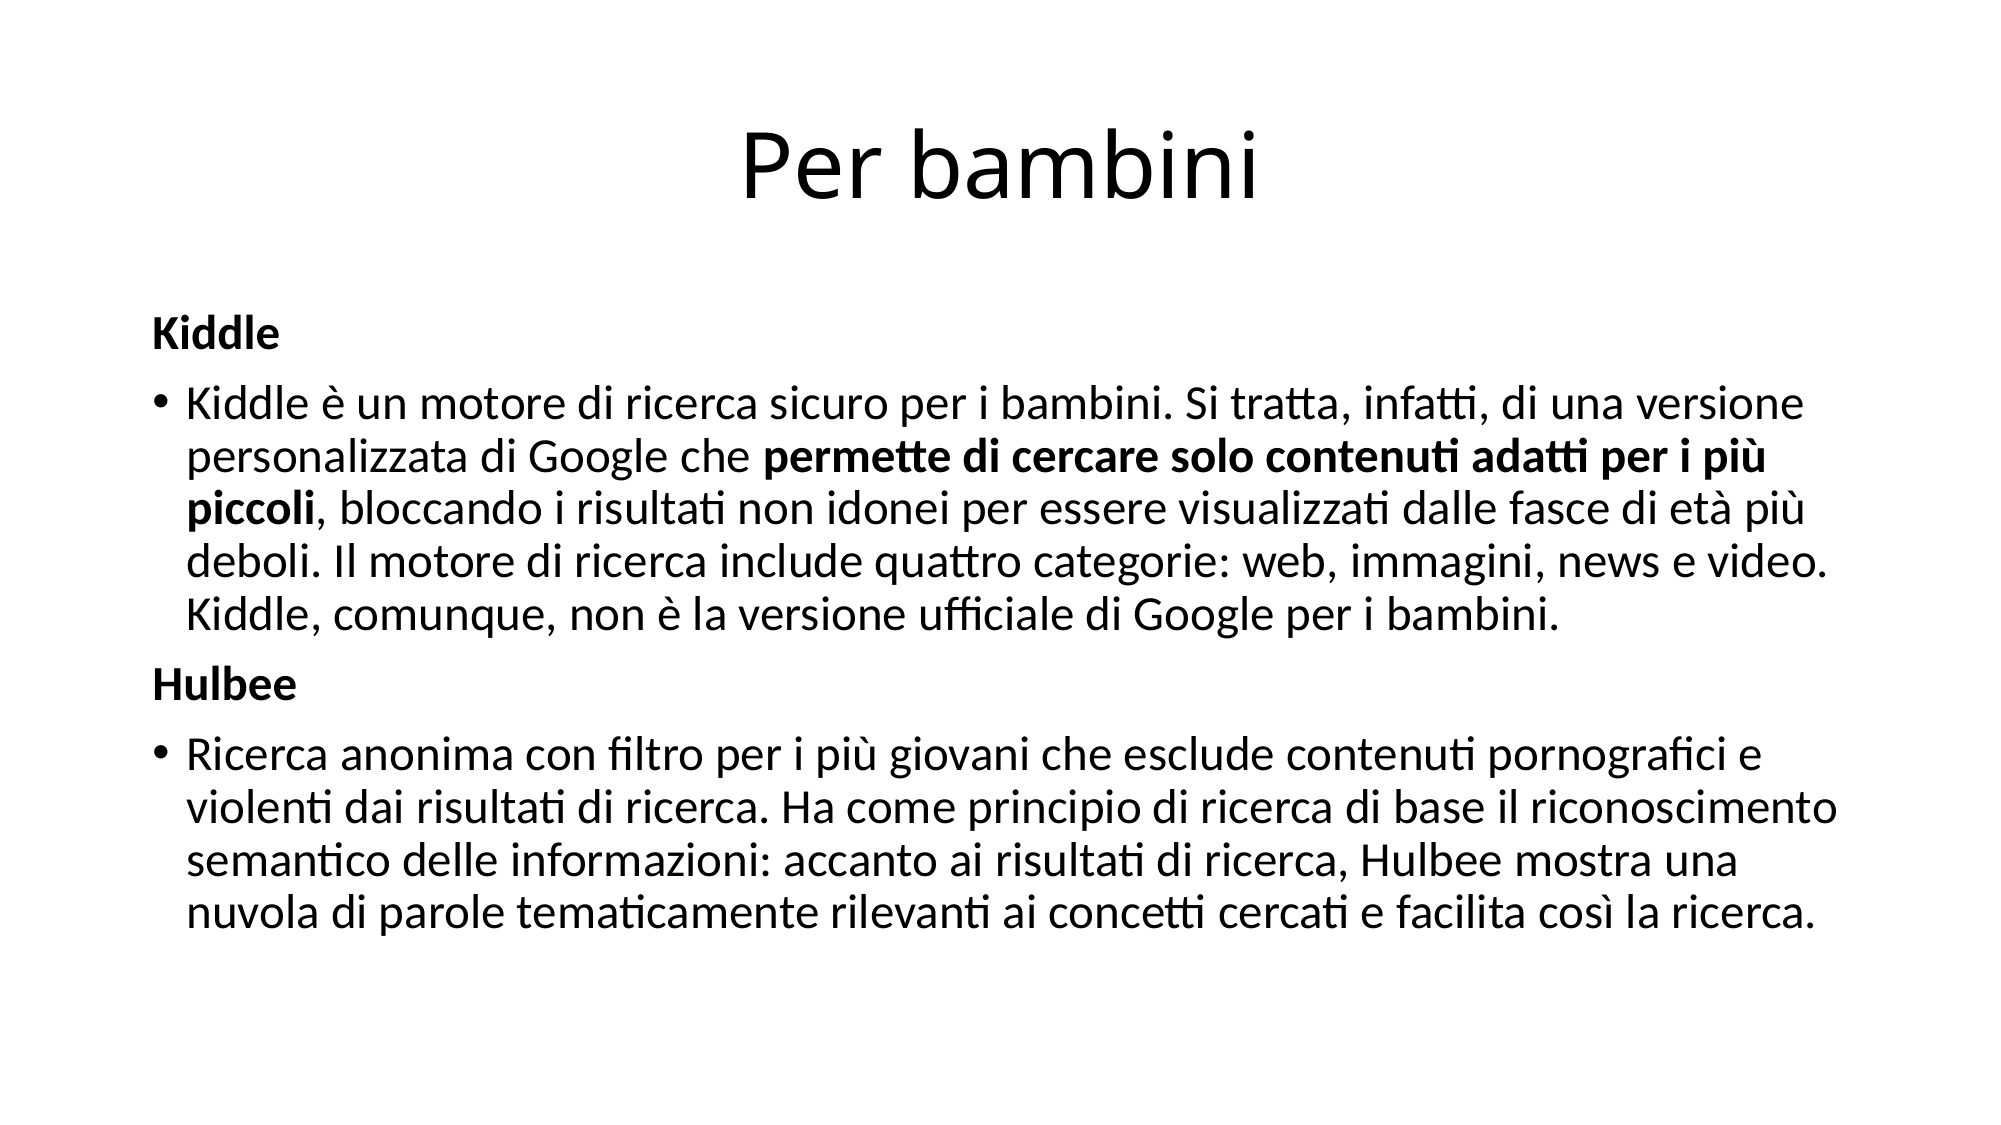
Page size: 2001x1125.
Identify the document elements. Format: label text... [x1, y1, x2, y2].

title Per bambini [137, 59, 1863, 278]
list Kiddle Kiddle è un motore di ricerca sicuro per i bambini. Si tratta, infatti, di una versione personalizzata di Google che permette di cercare solo contenuti adatti per i più piccoli, bloccando i risultati non idonei per essere visualizzati dalle fasce di età più deboli. Il motore di ricerca include quattro categorie: web, immagini, news e video. Kiddle, comunque, non è la versione ufficiale di Google per i bambini. Hulbee Ricerca anonima con filtro per i più giovani che esclude contenuti pornografici e violenti dai risultati di ricerca. Ha come principio di ricerca di base il riconoscimento semantico delle informazioni: accanto ai risultati di ricerca, Hulbee mostra una nuvola di parole tematicamente rilevanti ai concetti cercati e facilita così la ricerca. [137, 299, 1863, 1014]
